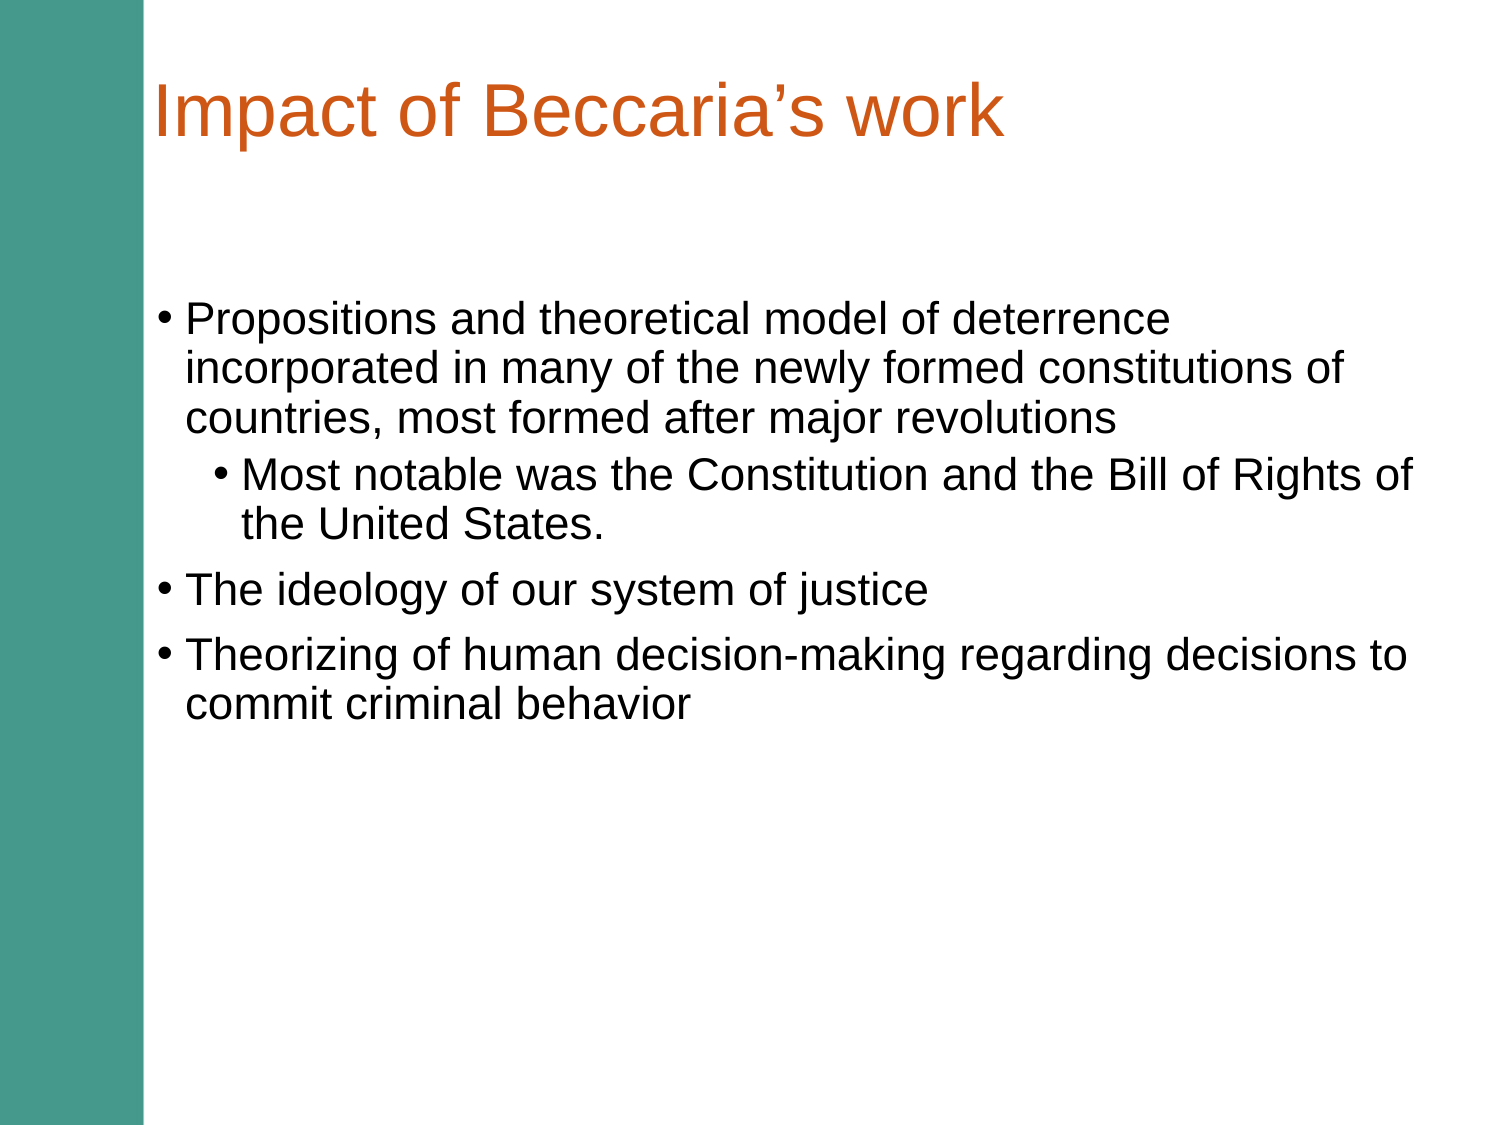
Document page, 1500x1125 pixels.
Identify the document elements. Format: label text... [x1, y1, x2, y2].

title Impact of Beccaria’s work [137, 24, 1432, 200]
list Propositions and theoretical model of deterrence incorporated in many of the newly formed constitutions of countries, most formed after major revolutions Most notable was the Constitution and the Bill of Rights of the United States. The ideology of our system of justice Theorizing of human decision-making regarding decisions to commit criminal behavior [141, 287, 1436, 1002]
picture [0, 0, 1500, 1125]
